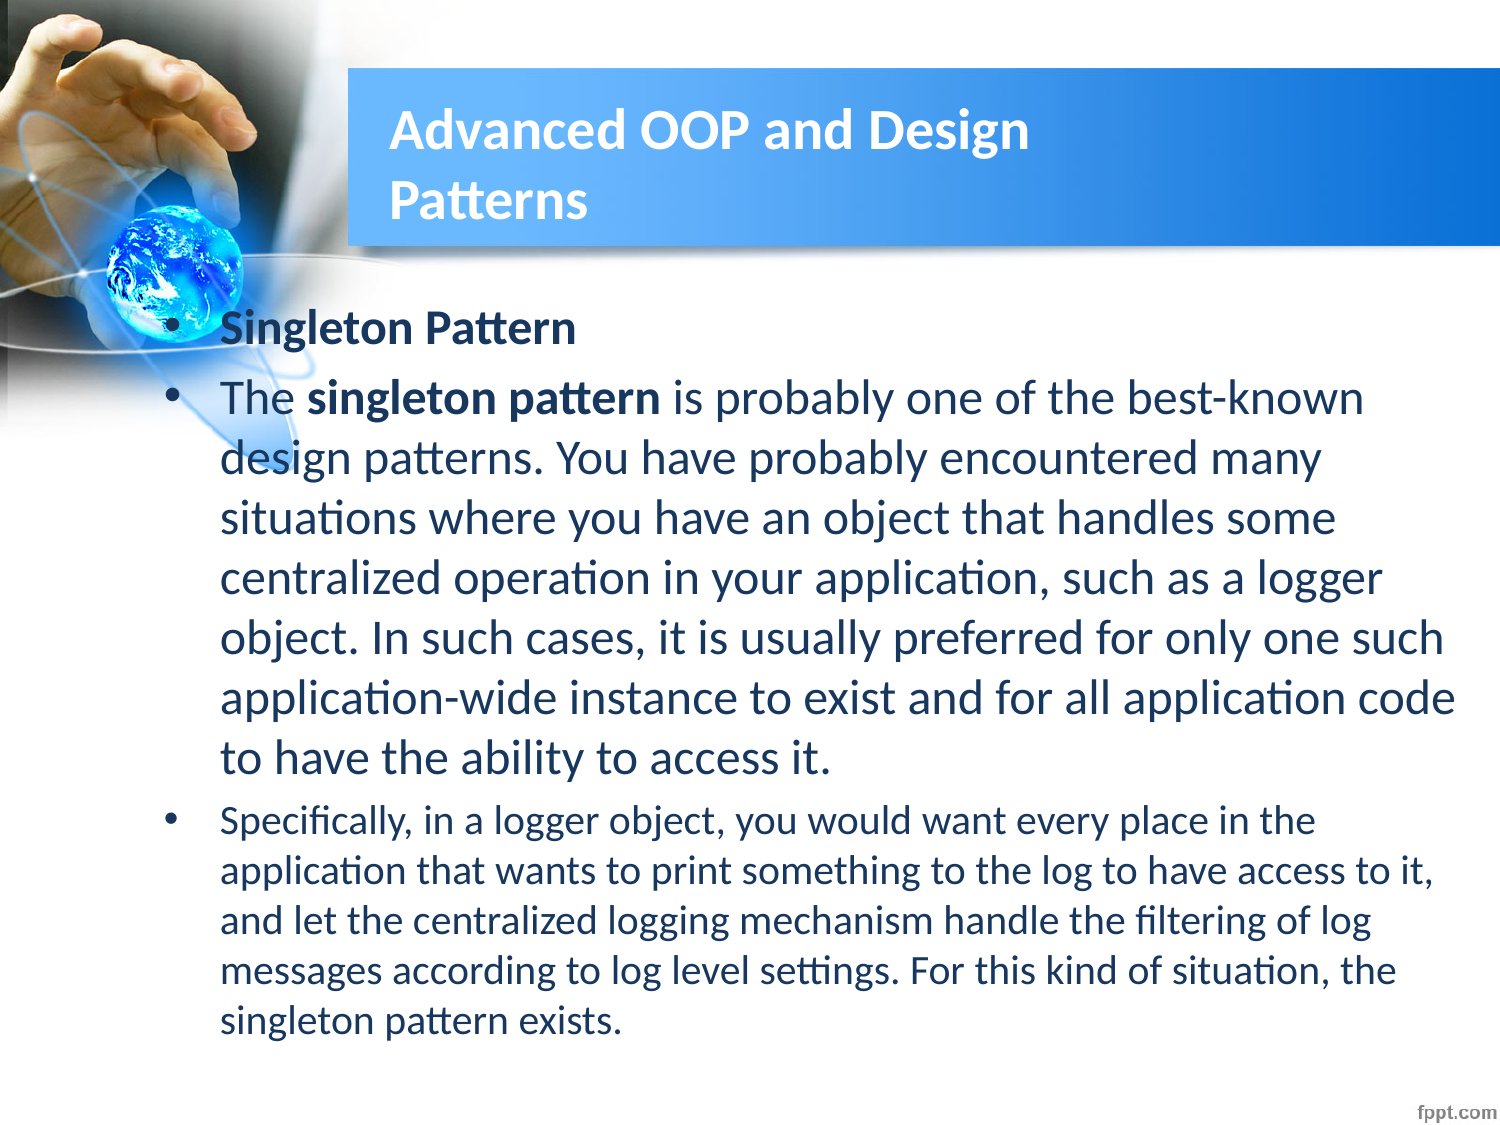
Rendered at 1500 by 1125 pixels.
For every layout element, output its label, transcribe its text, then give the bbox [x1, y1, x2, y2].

picture [0, 0, 1500, 1125]
title Advanced OOP and Design Patterns [374, 111, 1452, 212]
list Singleton Pattern The singleton pattern is probably one of the best-known design patterns. You have probably encountered many situations where you have an object that handles some centralized operation in your application, such as a logger object. In such cases, it is usually preferred for only one such application-wide instance to exist and for all application code to have the ability to access it. Specifically, in a logger object, you would want every place in the application that wants to print something to the log to have access to it, and let the centralized logging mechanism handle the filtering of log messages according to log level settings. For this kind of situation, the singleton pattern exists. [148, 286, 1477, 1039]
